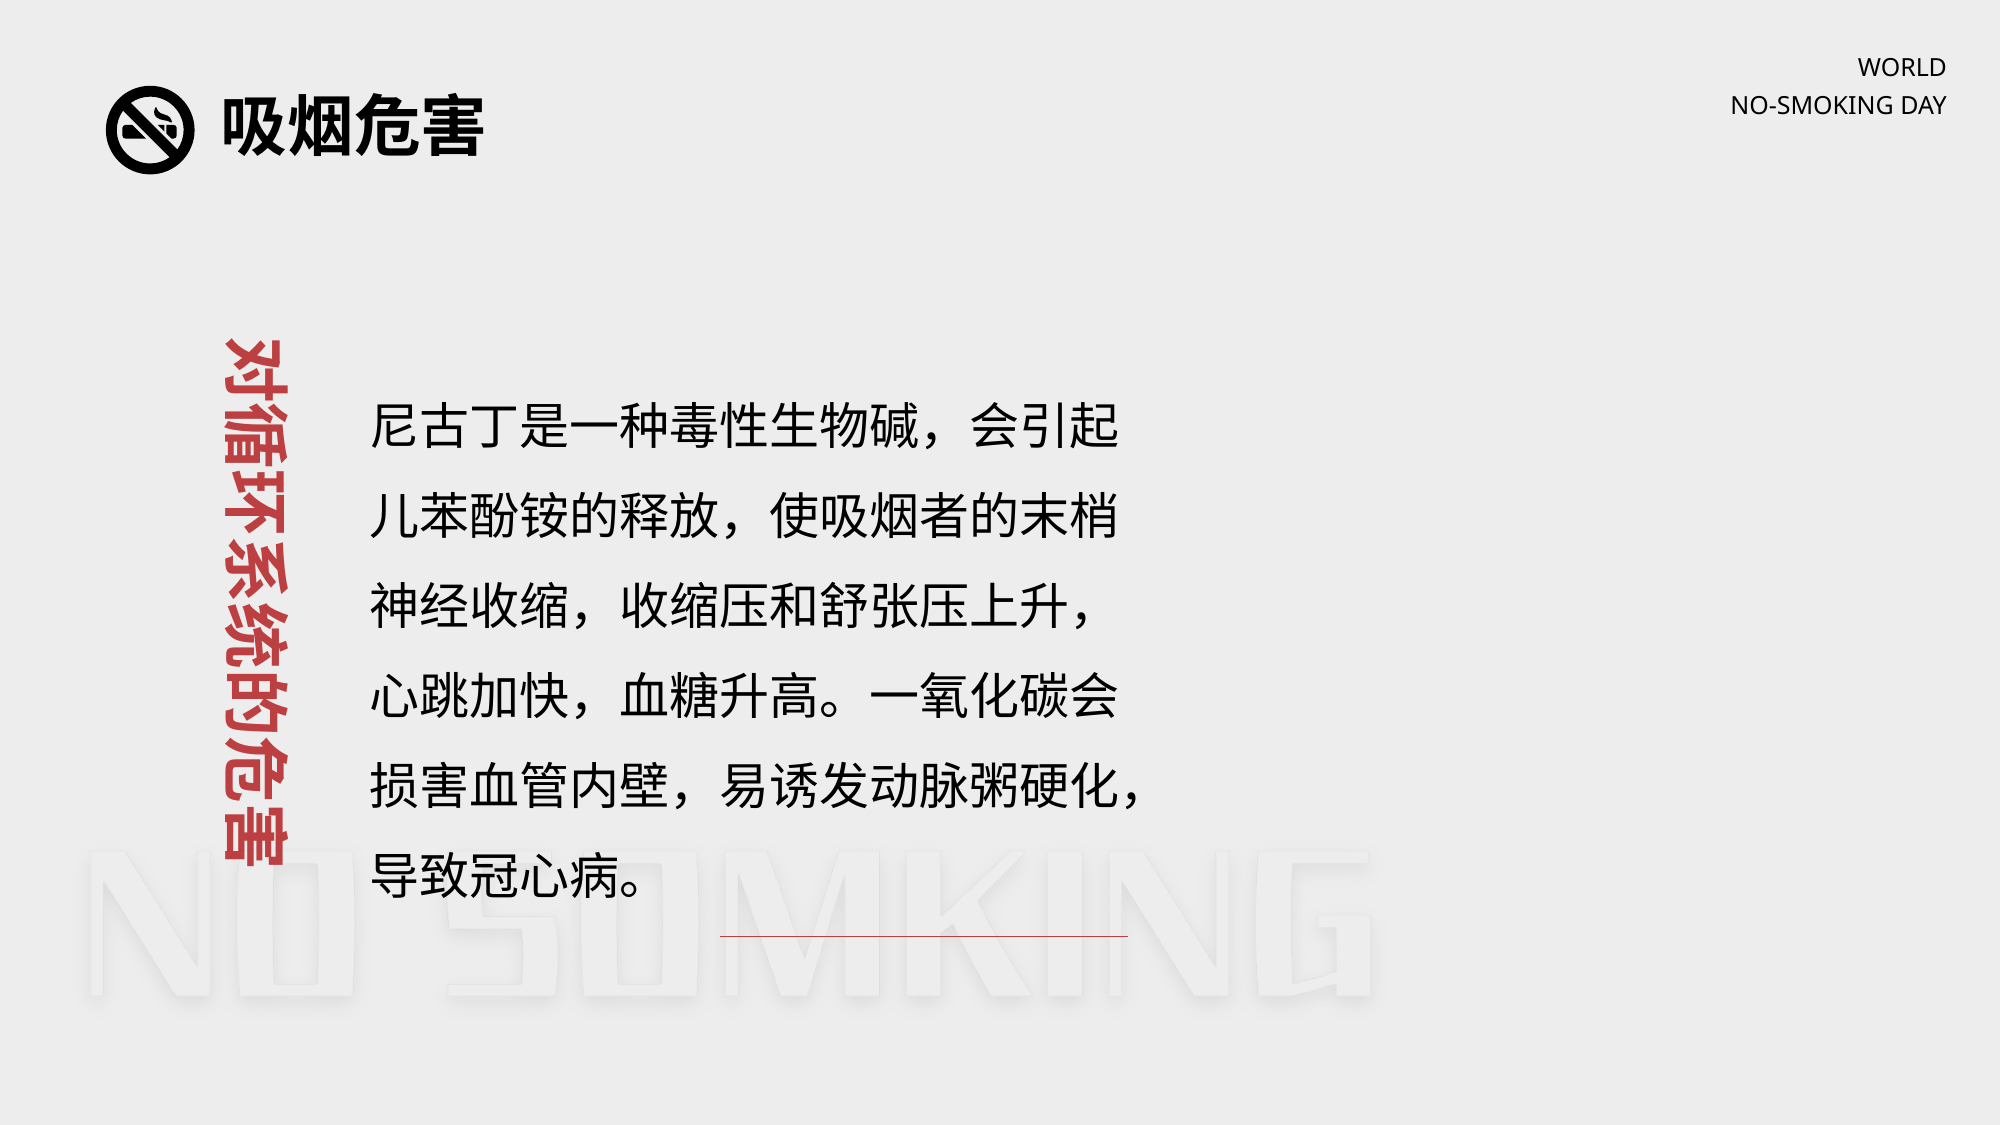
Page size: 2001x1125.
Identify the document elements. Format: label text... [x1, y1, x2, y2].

text_box 对循环系统的危害 [194, 321, 306, 757]
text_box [354, 357, 1138, 937]
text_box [105, 76, 505, 175]
picture [0, 233, 1806, 1125]
